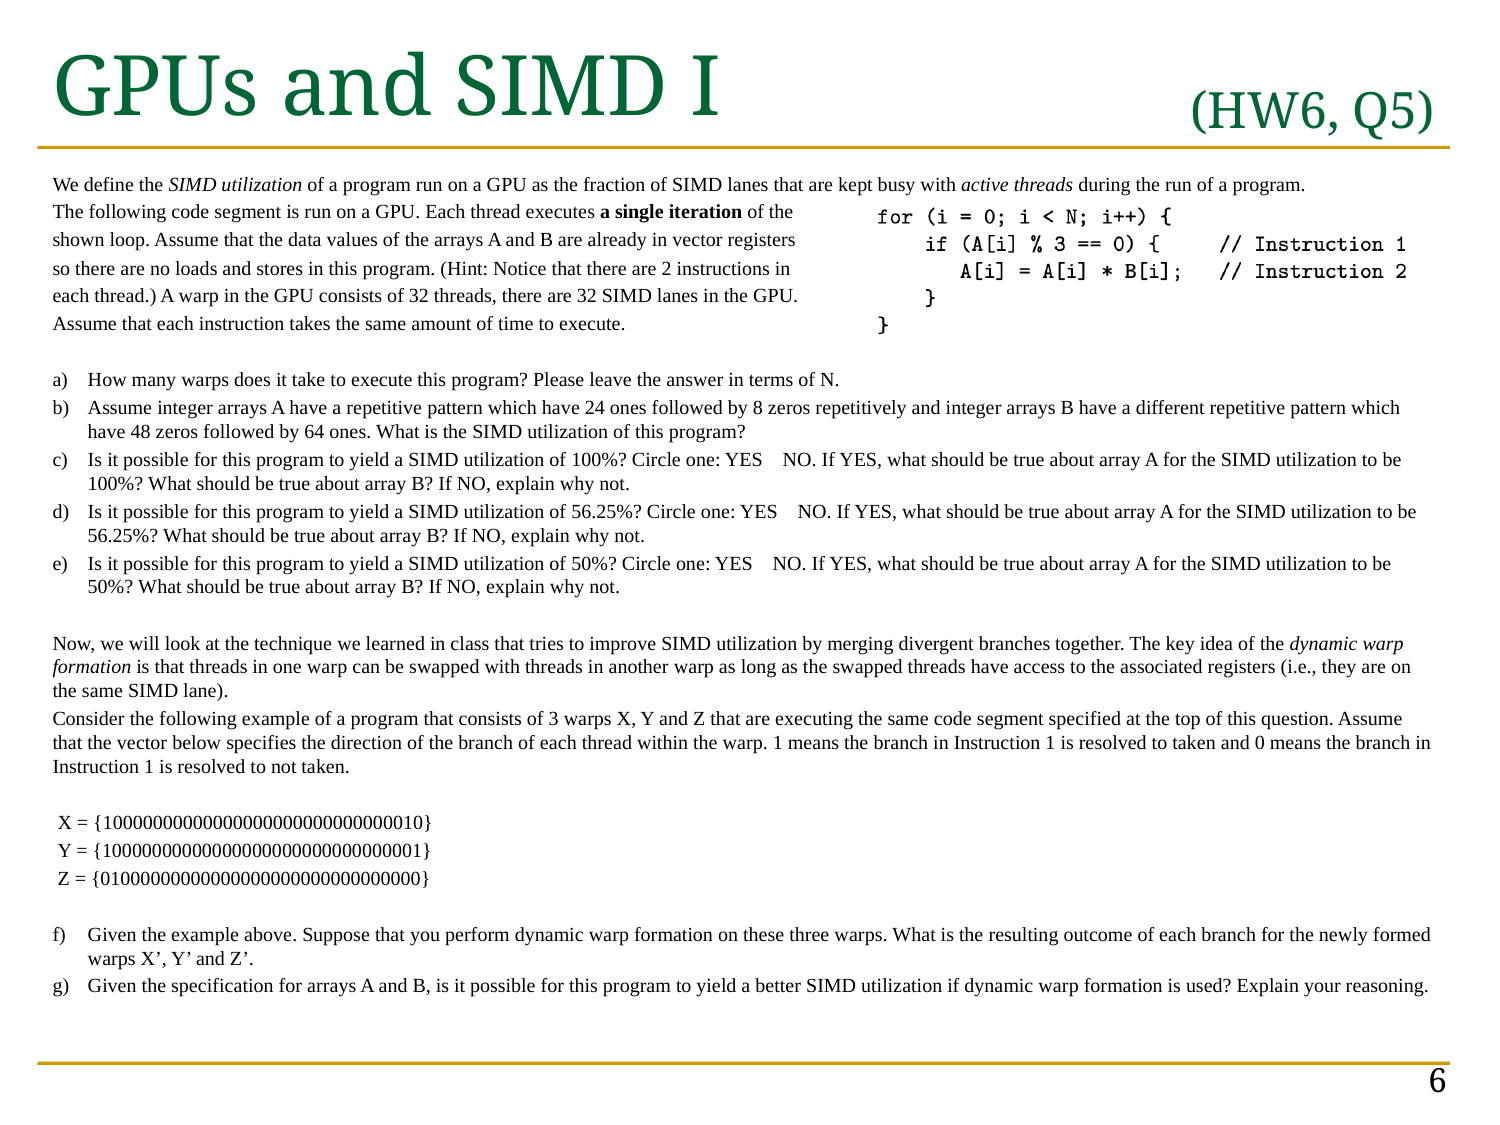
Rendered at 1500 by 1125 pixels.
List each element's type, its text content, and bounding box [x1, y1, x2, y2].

slide_number 6 [1111, 1036, 1462, 1112]
text_box (HW6, Q5) [1149, 71, 1450, 147]
list We define the SIMD utilization of a program run on a GPU as the fraction of SIMD lanes that are kept busy with active threads during the run of a program. The following code segment is run on a GPU. Each thread executes a single iteration of the shown loop. Assume that the data values of the arrays A and B are already in vector registers so there are no loads and stores in this program. (Hint: Notice that there are 2 instructions in each thread.) A warp in the GPU consists of 32 threads, there are 32 SIMD lanes in the GPU. Assume that each instruction takes the same amount of time to execute. How many warps does it take to execute this program? Please leave the answer in terms of N. Assume integer arrays A have a repetitive pattern which have 24 ones followed by 8 zeros repetitively and integer arrays B have a different repetitive pattern which have 48 zeros followed by 64 ones. What is the SIMD utilization of this program? Is it possible for this program to yield a SIMD utilization of 100%? Circle one: YES NO. If YES, what should be true about array A for the SIMD utilization to be 100%? What should be true about array B? If NO, explain why not. Is it possible for this program to yield a SIMD utilization of 56.25%? Circle one: YES NO. If YES, what should be true about array A for the SIMD utilization to be 56.25%? What should be true about array B? If NO, explain why not. Is it possible for this program to yield a SIMD utilization of 50%? Circle one: YES NO. If YES, what should be true about array A for the SIMD utilization to be 50%? What should be true about array B? If NO, explain why not. Now, we will look at the technique we learned in class that tries to improve SIMD utilization by merging divergent branches together. The key idea of the dynamic warp formation is that threads in one warp can be swapped with threads in another warp as long as the swapped threads have access to the associated registers (i.e., they are on the same SIMD lane). Consider the following example of a program that consists of 3 warps X, Y and Z that are executing the same code segment specified at the top of this question. Assume that the vector below specifies the direction of the branch of each thread within the warp. 1 means the branch in Instruction 1 is resolved to taken and 0 means the branch in Instruction 1 is resolved to not taken. X = {10000000000000000000000000000010} Y = {10000000000000000000000000000001} Z = {01000000000000000000000000000000} Given the example above. Suppose that you perform dynamic warp formation on these three warps. What is the resulting outcome of each branch for the newly formed warps X’, Y’ and Z’. Given the specification for arrays A and B, is it possible for this program to yield a better SIMD utilization if dynamic warp formation is used? Explain your reasoning. [37, 163, 1450, 1016]
picture [869, 199, 1413, 341]
title GPUs and SIMD I [37, 24, 1450, 148]
